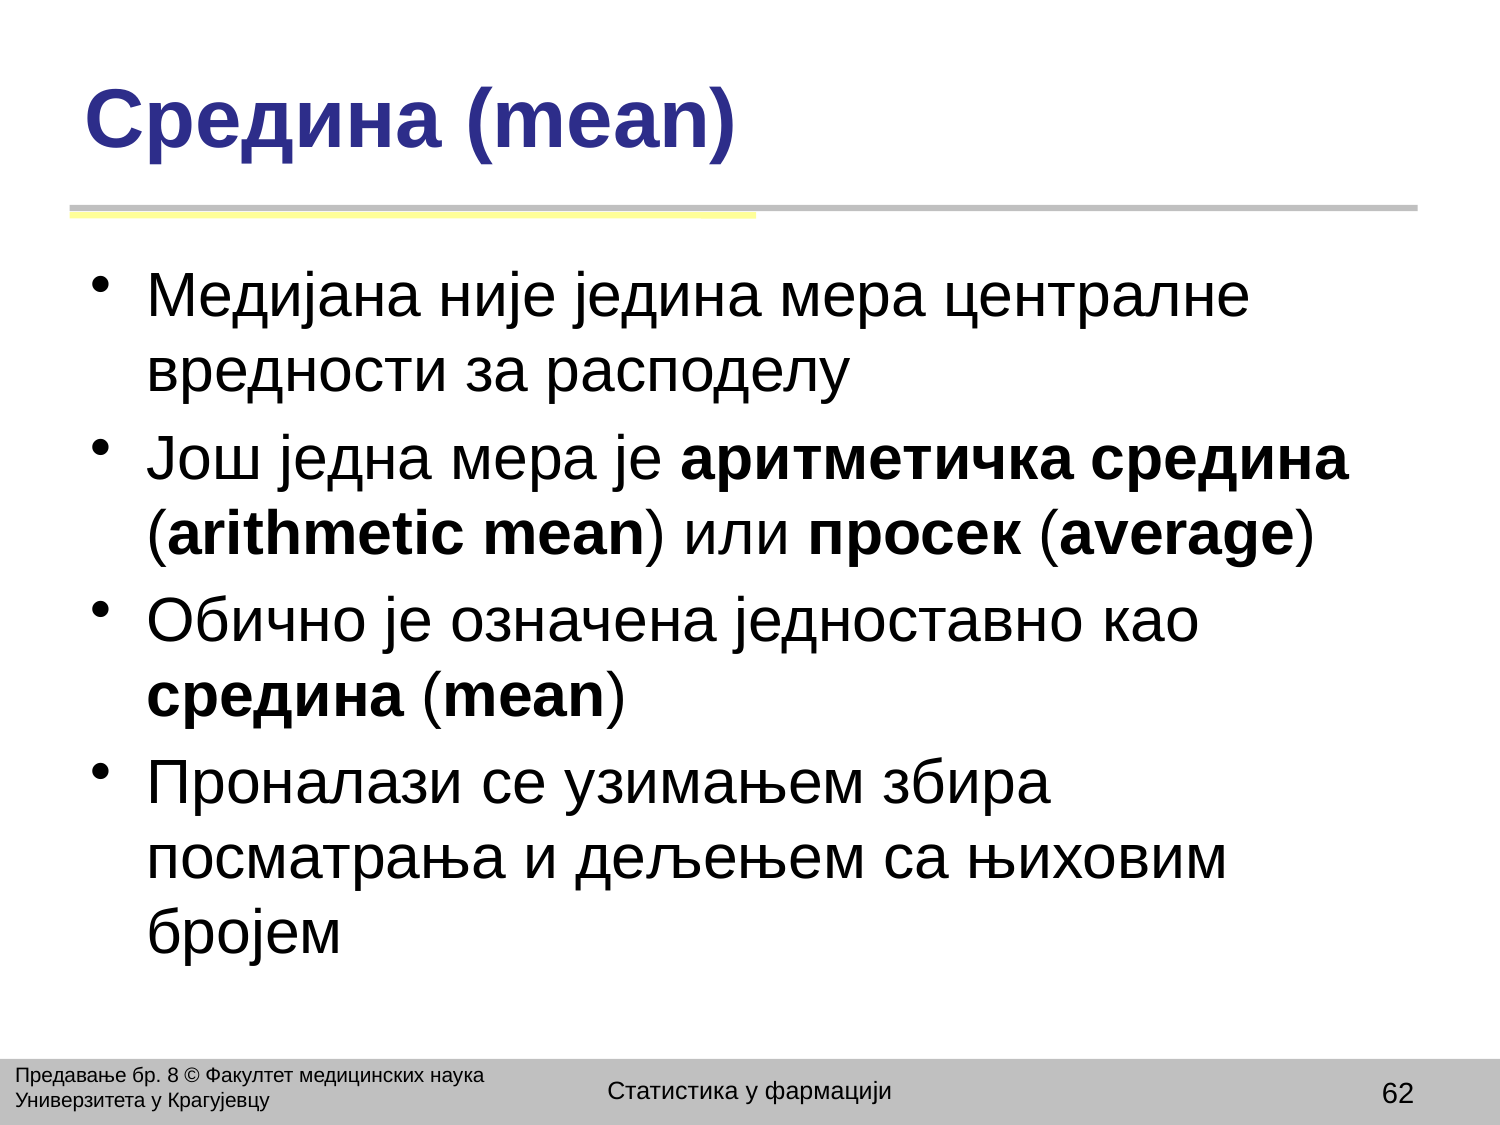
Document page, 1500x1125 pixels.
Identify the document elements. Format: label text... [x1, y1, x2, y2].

list Медијана није једина мера централне вредности за расподелу Jош једна мера је аритметичка средина (arithmetic mean) или просек (average) Обично је означена једноставно као средина (mean) Проналази се узимањем збира посматрања и дељењем са њиховим бројем [74, 246, 1426, 1023]
slide_number 62 [1079, 1066, 1430, 1125]
footer Статистика у фармацији [512, 1066, 988, 1125]
title Средина (mean) [69, 19, 1426, 208]
slide_number Предавање бр. 8 © Факултет медицинских наука Универзитета у Крагујевцу [0, 1053, 631, 1108]
